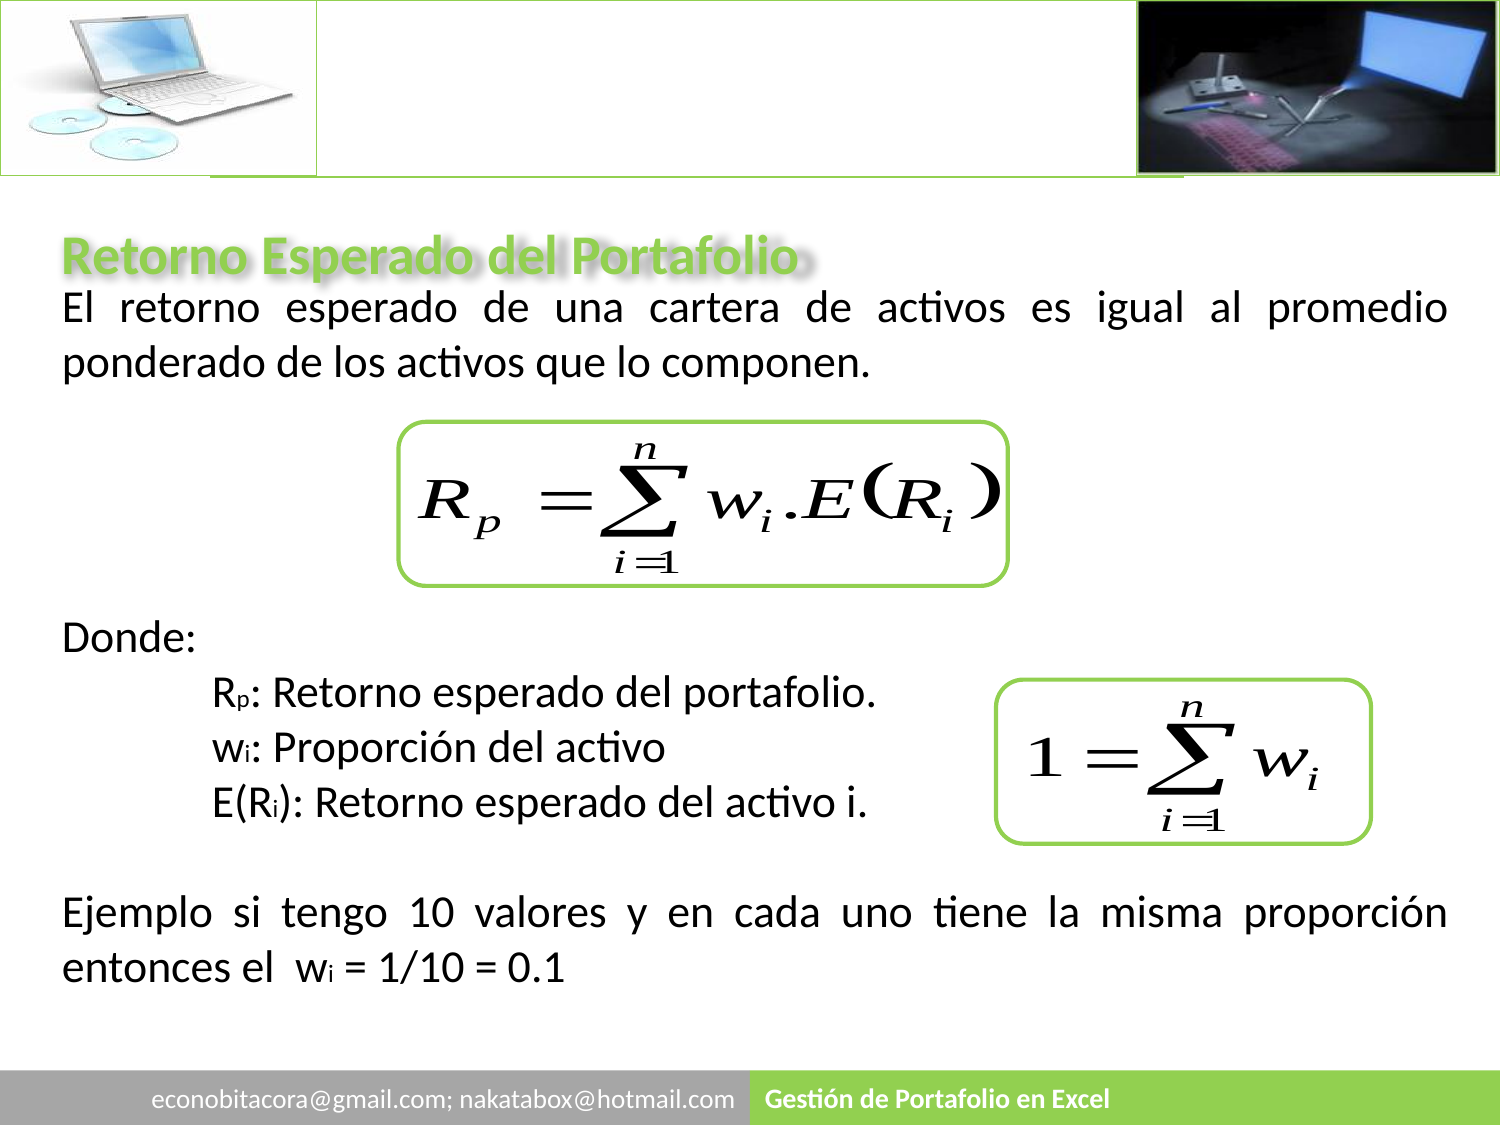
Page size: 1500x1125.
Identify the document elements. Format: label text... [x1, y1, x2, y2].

text_box [318, 0, 1134, 178]
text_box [1019, 679, 1346, 844]
text_box El retorno esperado de una cartera de activos es igual al promedio ponderado de los activos que lo componen. Donde: Rp: Retorno esperado del portafolio. wi: Proporción del activo E(Ri): Retorno esperado del activo i. Ejemplo si tengo 10 valores y en cada uno tiene la misma proporción entonces el wi = 1/10 = 0.1 [46, 269, 1465, 1032]
text_box econobitacora@gmail.com; nakatabox@hotmail.com [0, 1070, 749, 1125]
subtitle Retorno Esperado del Portafolio [46, 210, 868, 293]
text_box Gestión de Portafolio en Excel [749, 1070, 1500, 1125]
text_box [993, 677, 1374, 846]
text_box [402, 421, 1004, 587]
picture [0, 0, 317, 177]
picture [1136, 0, 1500, 177]
